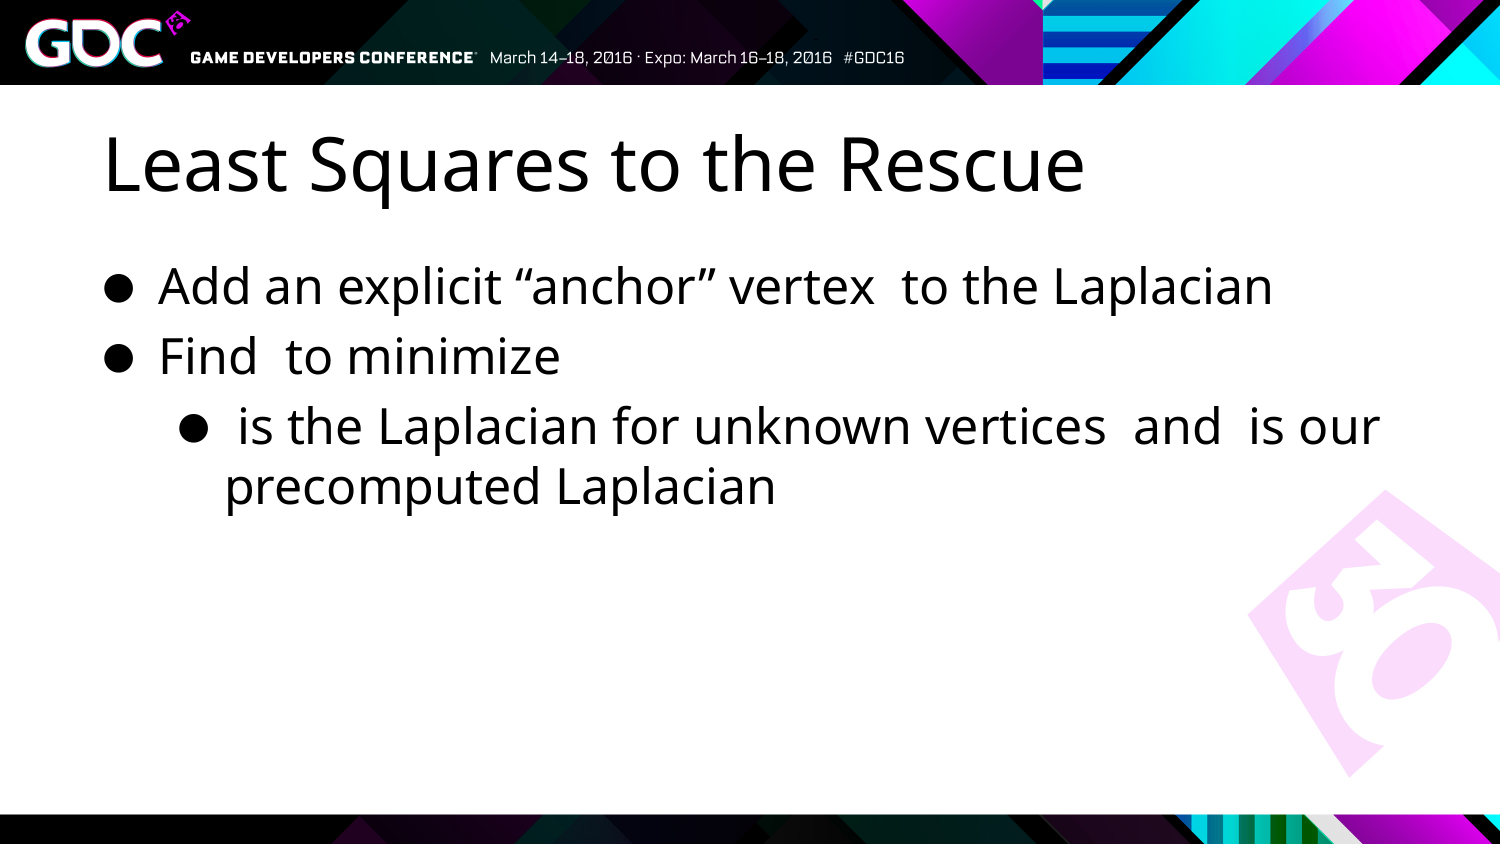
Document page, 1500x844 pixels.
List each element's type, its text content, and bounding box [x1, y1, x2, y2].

picture [0, 0, 1500, 844]
title Least Squares to the Rescue [87, 109, 1413, 238]
